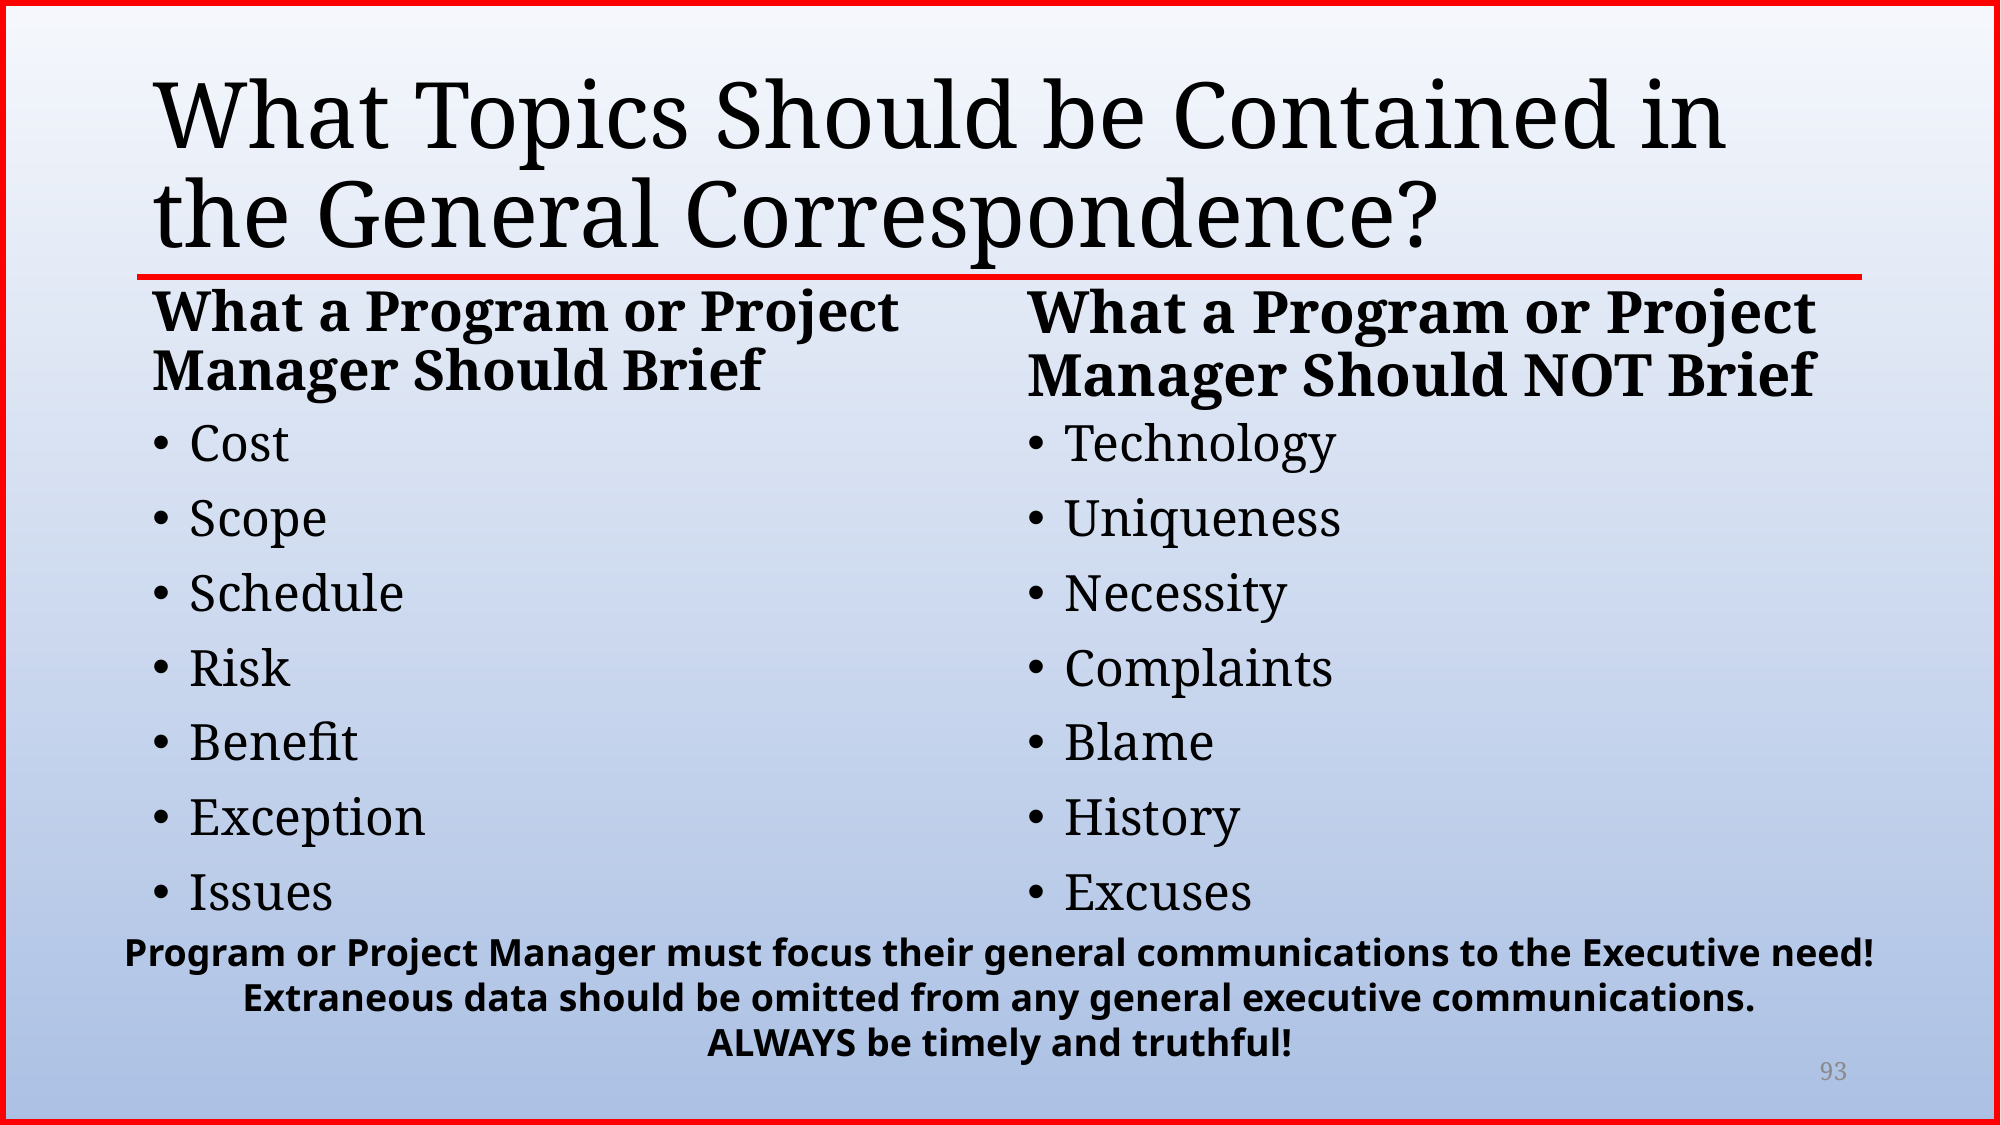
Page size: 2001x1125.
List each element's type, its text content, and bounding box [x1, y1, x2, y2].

text_box Cost Scope Schedule Risk Benefit Exception Issues [137, 410, 984, 921]
text_box Technology Uniqueness Necessity Complaints Blame History Excuses [1012, 410, 1863, 921]
text_box What a Program or Project Manager Should Brief [137, 275, 984, 410]
text_box Program or Project Manager must focus their general communications to the Executive need! Extraneous data should be omitted from any general executive communications. ALWAYS be timely and truthful! [109, 921, 1891, 1071]
text_box What a Program or Project Manager Should NOT Brief [1012, 275, 1863, 410]
title What Topics Should be Contained in the General Correspondence? [137, 59, 1863, 278]
slide_number 93 [1412, 1071, 1863, 1103]
